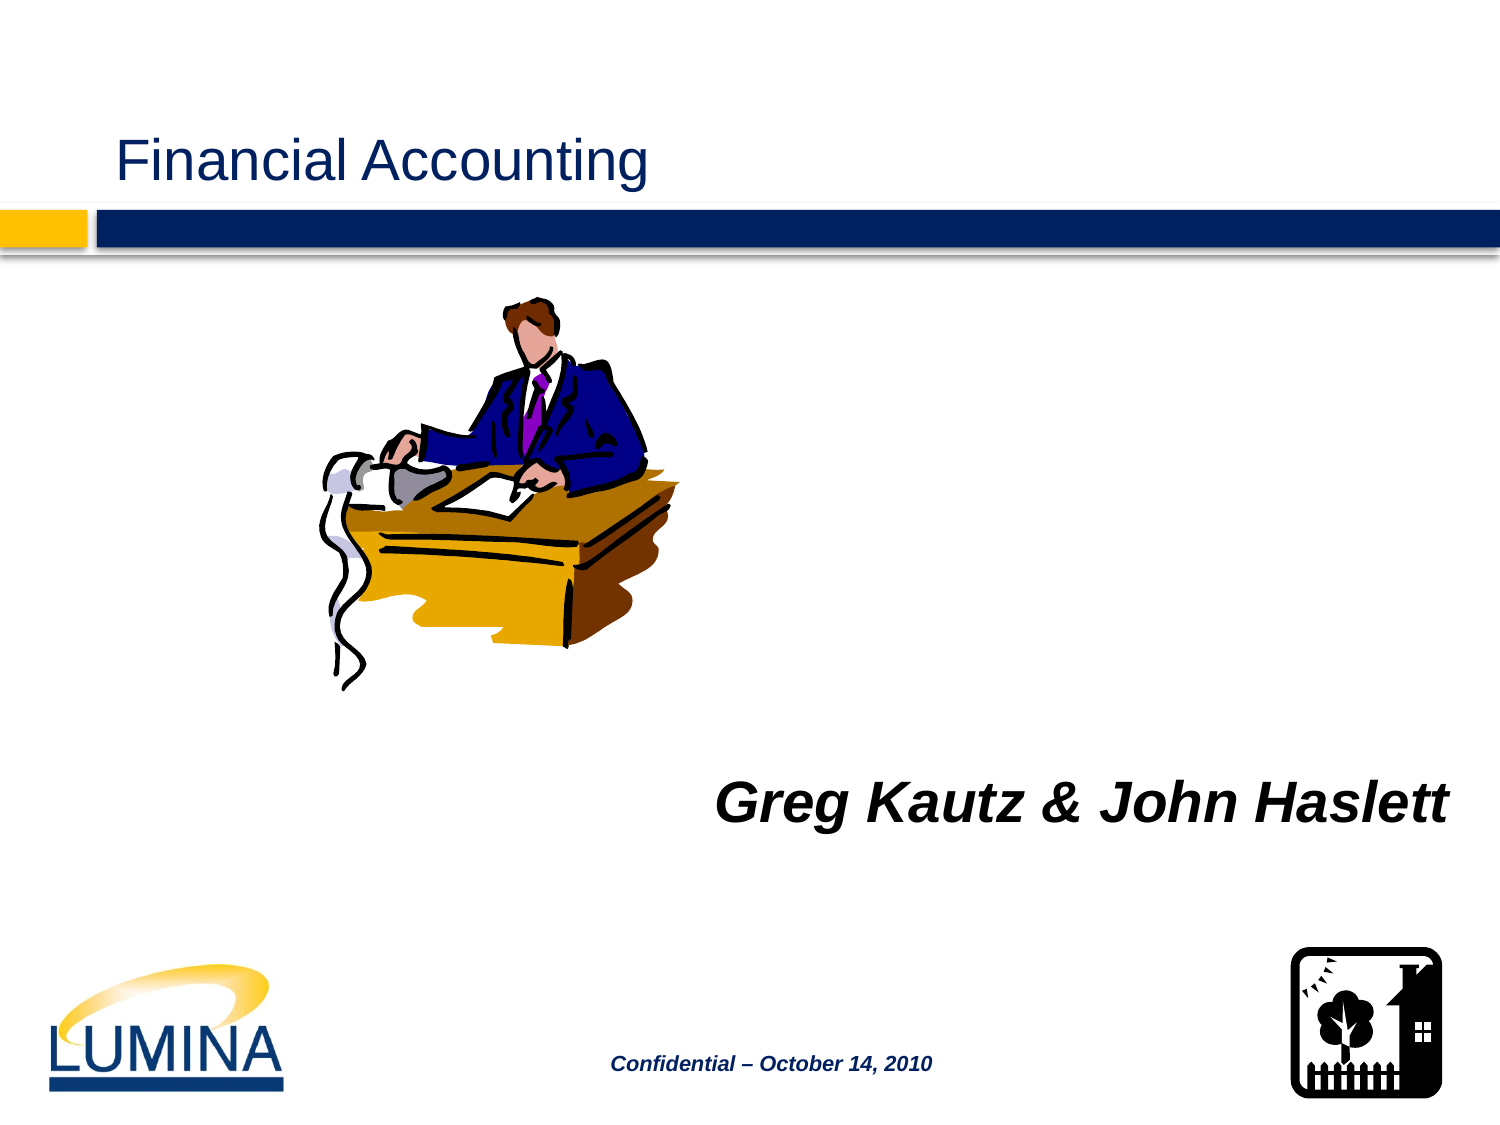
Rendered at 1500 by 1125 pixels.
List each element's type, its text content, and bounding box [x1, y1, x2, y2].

text_box Greg Kautz & John Haslett [664, 756, 1500, 841]
title Financial Accounting [100, 37, 1439, 201]
picture [49, 964, 284, 1094]
picture [313, 296, 681, 692]
